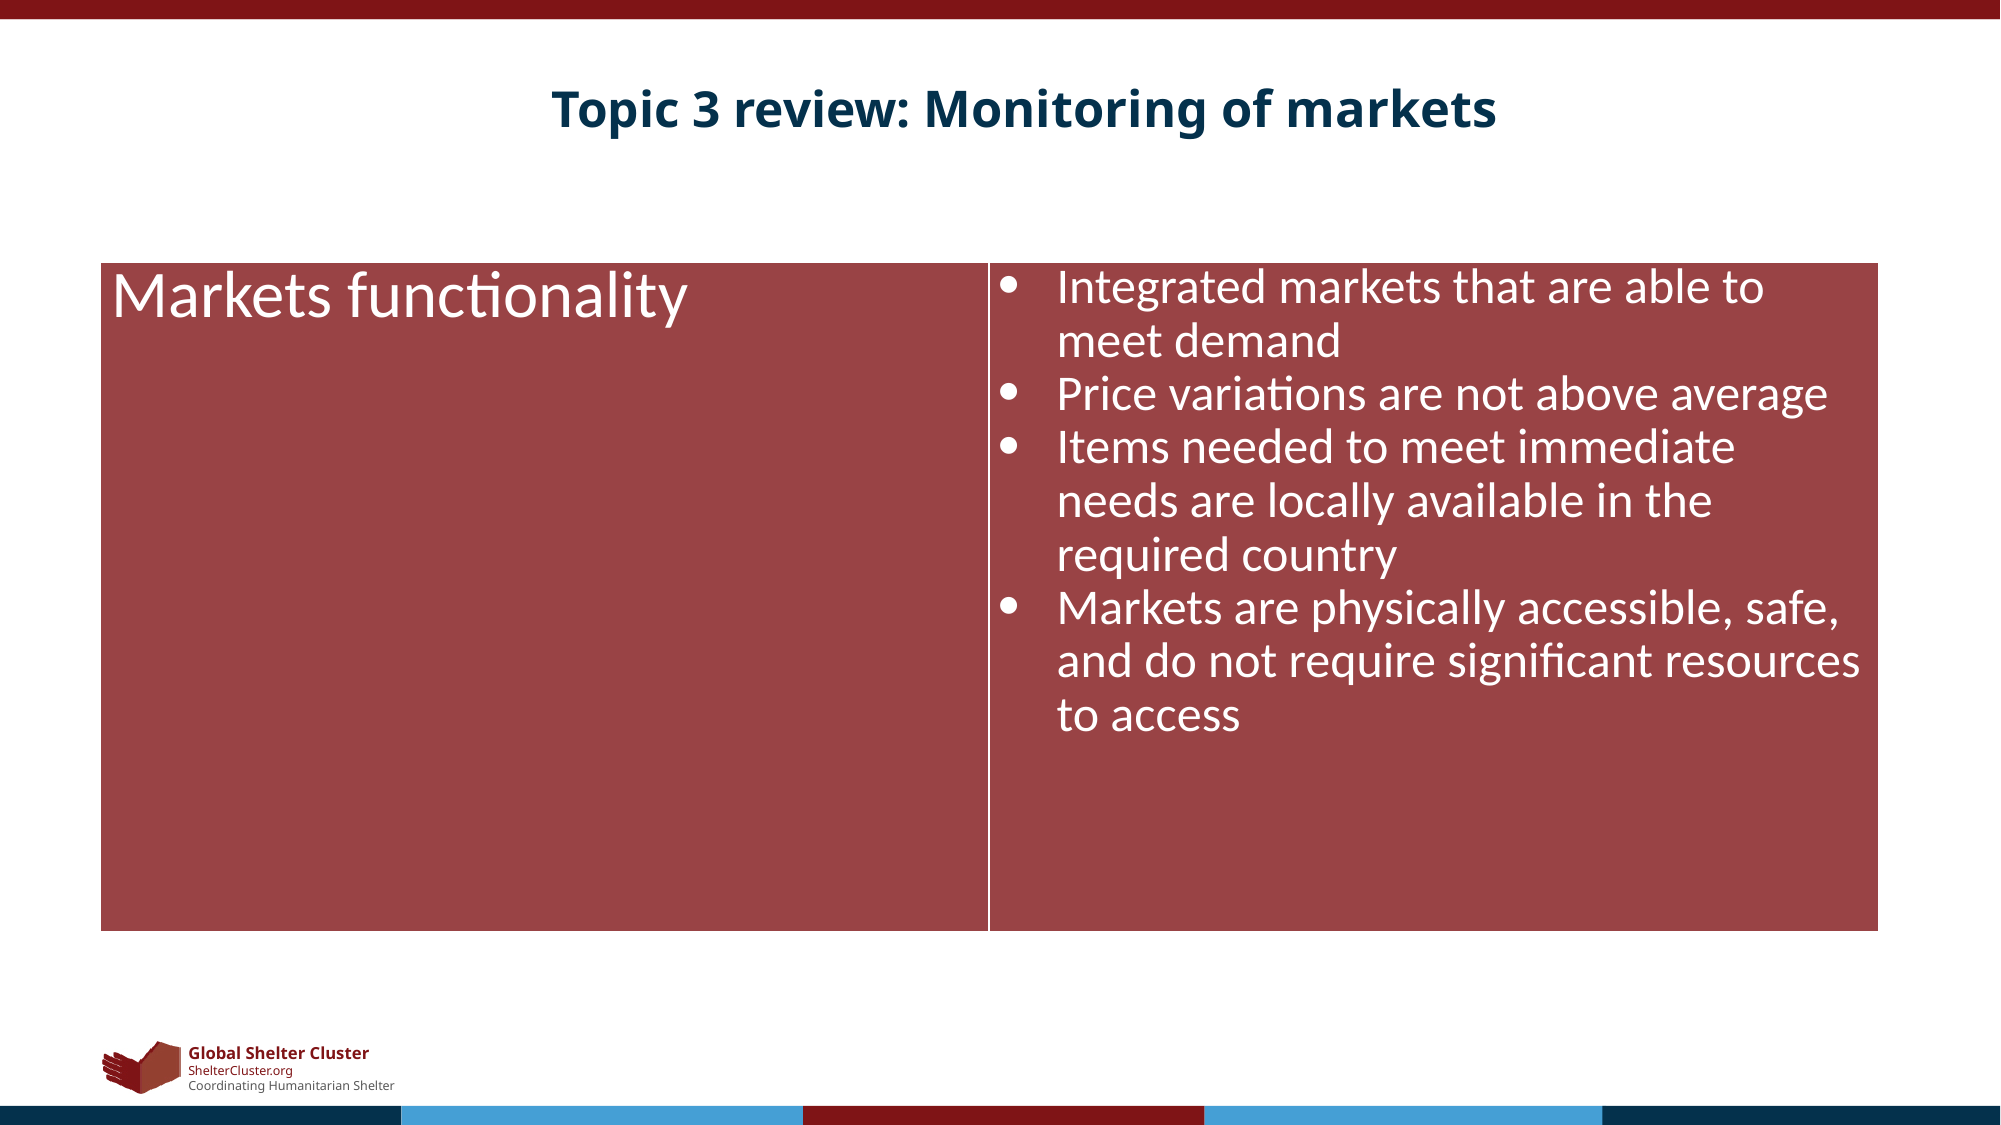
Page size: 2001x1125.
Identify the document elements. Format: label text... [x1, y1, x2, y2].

title Topic 3 review: Monitoring of markets [114, 68, 1924, 146]
table_header Integrated markets that are able to meet demand Price variations are not above average Items needed to meet immediate needs are locally available in the required country Markets are physically accessible, safe, and do not require significant resources to access [990, 263, 1878, 931]
table_header Markets functionality [101, 263, 988, 931]
picture [102, 1041, 181, 1094]
